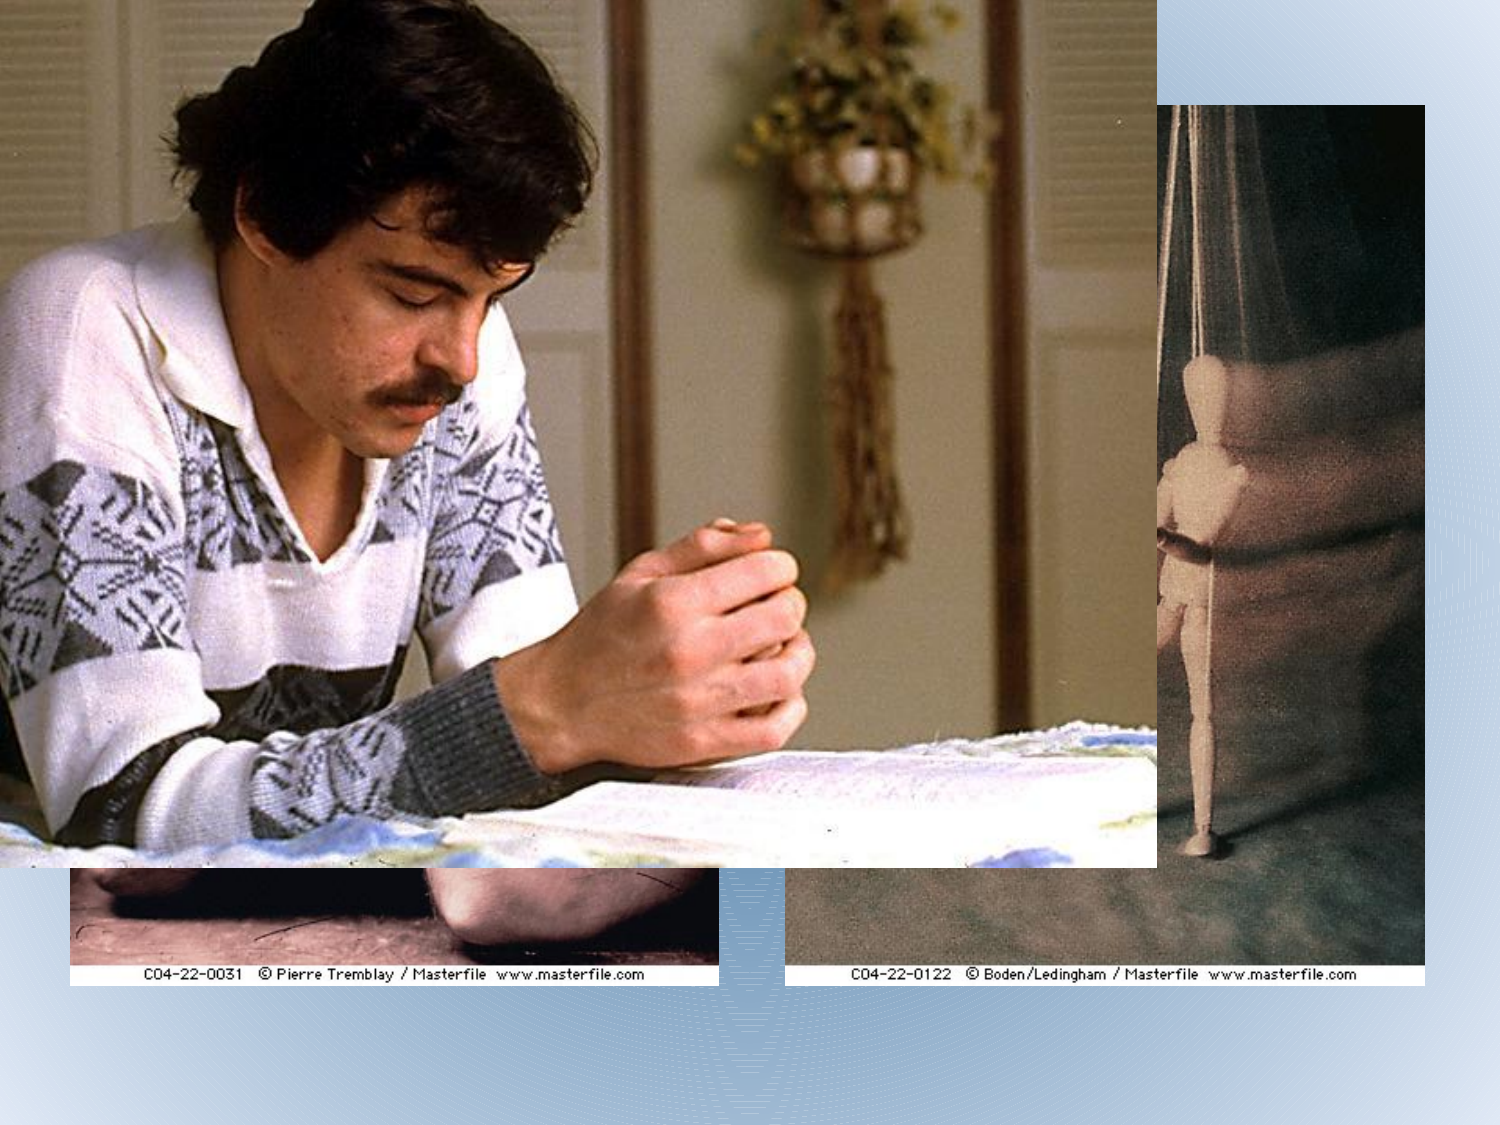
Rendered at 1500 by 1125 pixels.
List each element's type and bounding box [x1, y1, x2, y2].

picture [0, 0, 1425, 986]
